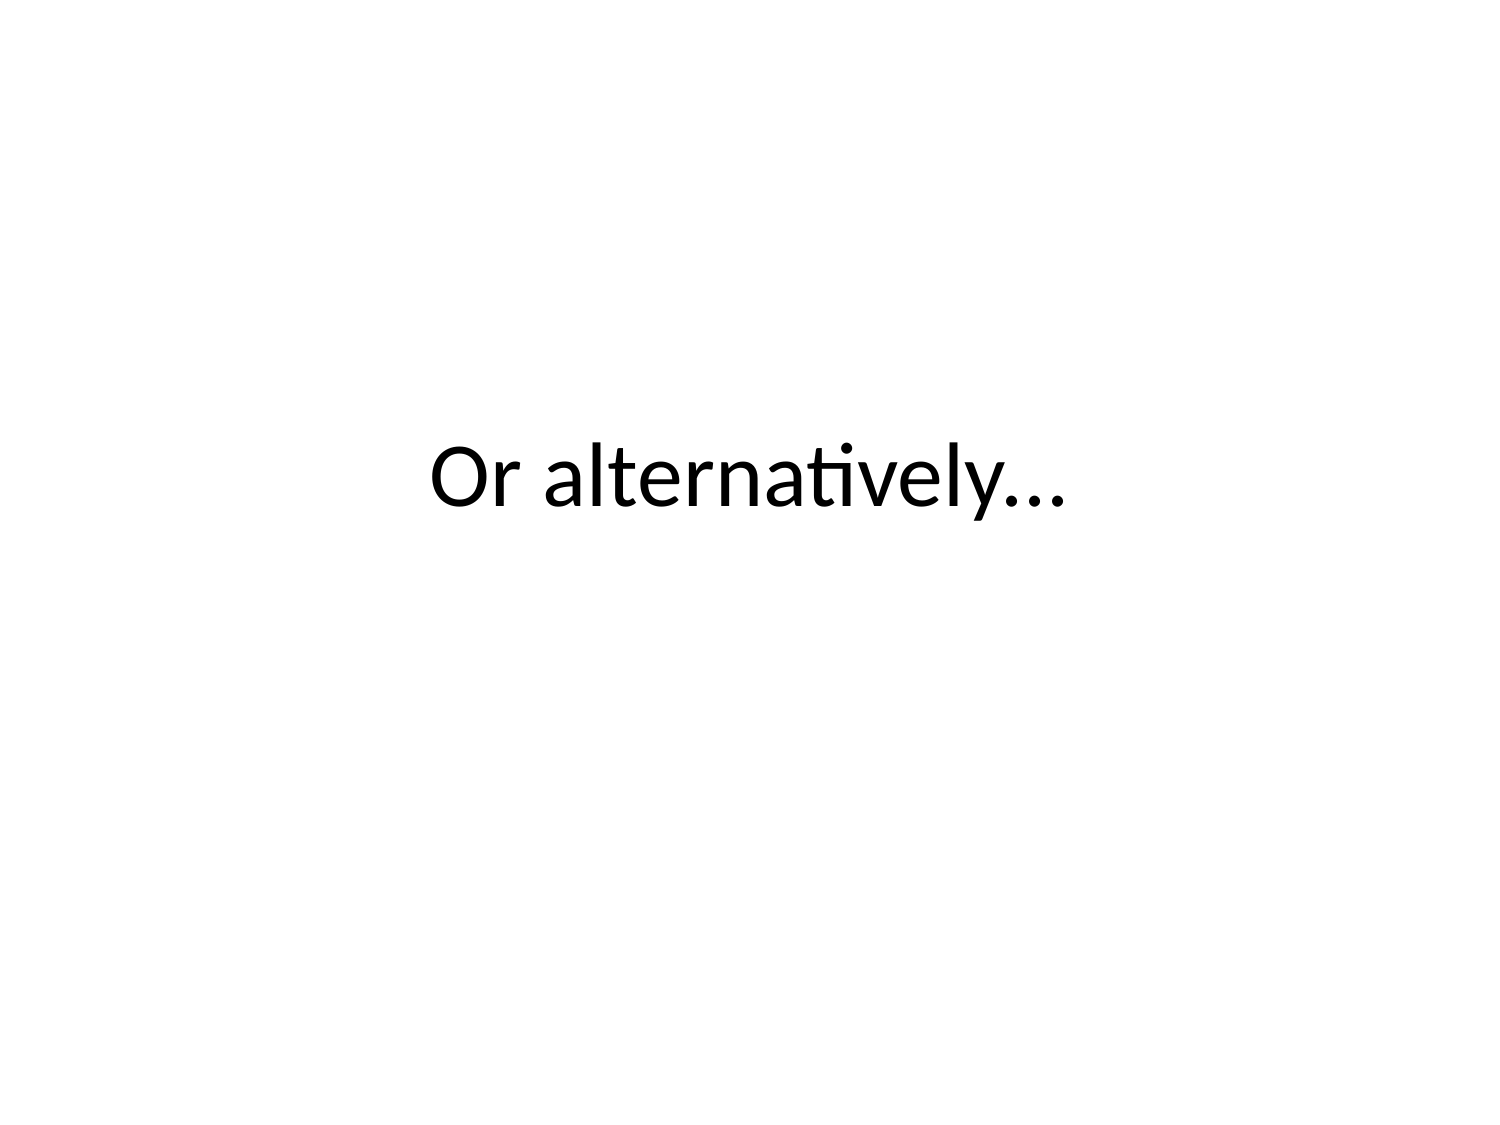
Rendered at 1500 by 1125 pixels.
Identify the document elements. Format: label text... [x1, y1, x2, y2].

title Or alternatively... [112, 349, 1388, 591]
